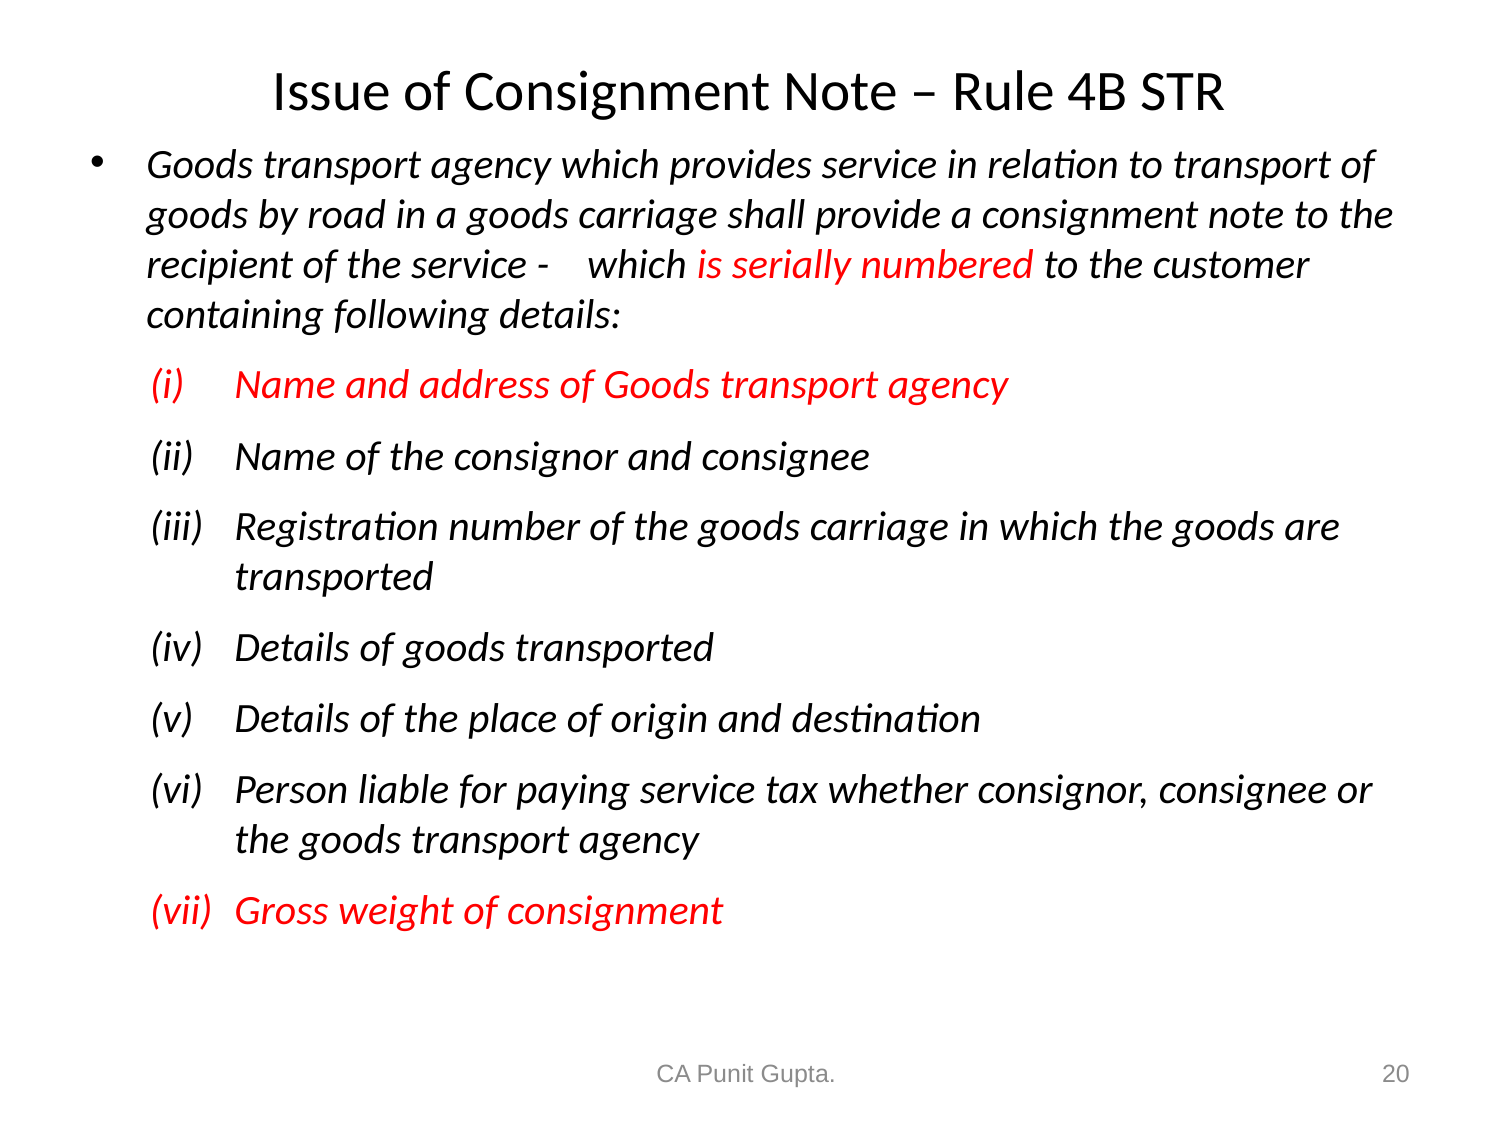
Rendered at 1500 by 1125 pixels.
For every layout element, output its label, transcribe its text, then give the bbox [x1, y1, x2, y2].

footer CA Punit Gupta. [512, 1042, 988, 1103]
title Issue of Consignment Note – Rule 4B STR [75, 45, 1425, 128]
list Goods transport agency which provides service in relation to transport of goods by road in a goods carriage shall provide a consignment note to the recipient of the service - which is serially numbered to the customer containing following details: Name and address of Goods transport agency Name of the consignor and consignee Registration number of the goods carriage in which the goods are transported Details of goods transported Details of the place of origin and destination Person liable for paying service tax whether consignor, consignee or the goods transport agency Gross weight of consignment [75, 128, 1425, 986]
slide_number 20 [1074, 1042, 1425, 1103]
